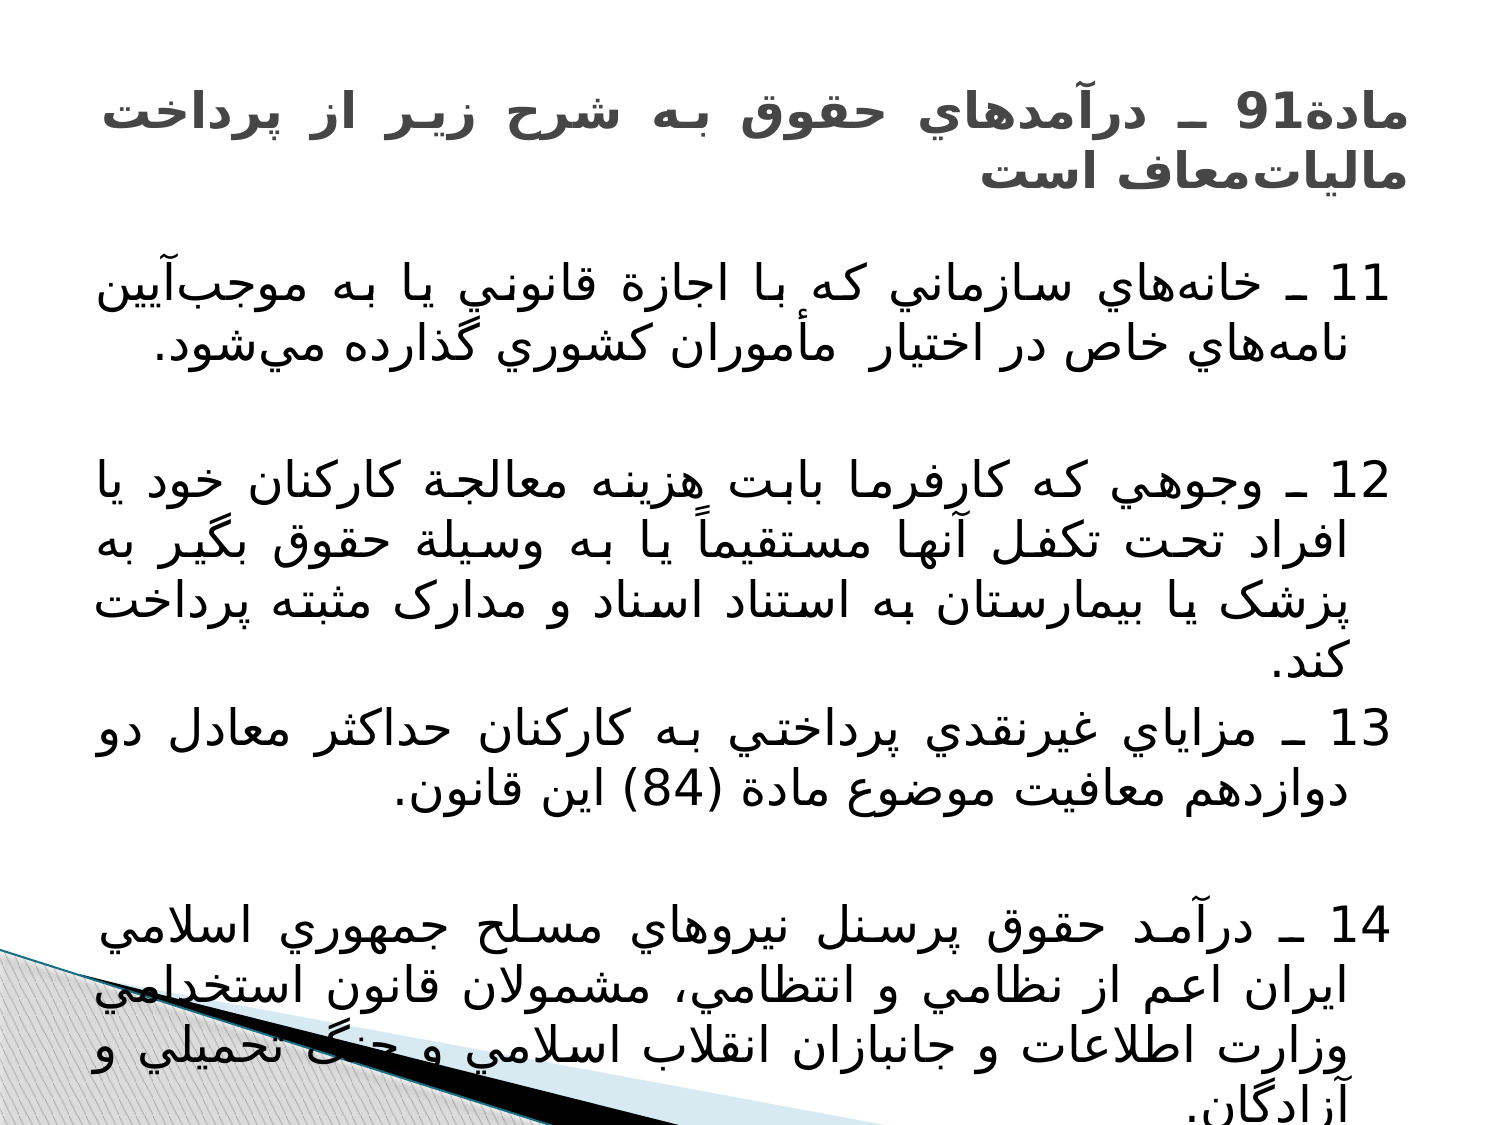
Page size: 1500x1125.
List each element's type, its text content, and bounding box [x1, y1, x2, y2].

title مادة91 ـ درآمدهاي حقوق به شرح زير از پرداخت ماليات‌معاف است‌ [75, 45, 1425, 233]
list 11 ـ خانه‌هاي سازماني که با اجازة قانوني يا به موجب‌آيين نامه‌هاي خاص در اختيار مأموران کشوري گذارده مي‌شود. 12 ـ وجوهي که کارفرما بابت هزينه معالجة کارکنان خود يا افراد تحت تکفل آنها مستقيماً يا به وسيلة حقوق بگير به پزشک يا بيمارستان به استناد اسناد و مدارک مثبته پرداخت کند. 13 ـ مزاياي غيرنقدي پرداختي به کارکنان حداکثر معادل دو دوازدهم معافيت موضوع مادة (84) اين قانون‌. 14 ـ درآمد حقوق پرسنل نيروهاي مسلح جمهوري اسلامي ‌ايران اعم از نظامي و انتظامي‌، مشمولان قانون استخدامي وزارت ‌اطلاعات و جانبازان انقلاب اسلامي و جنگ تحميلي و آزادگان‌. [75, 243, 1425, 986]
